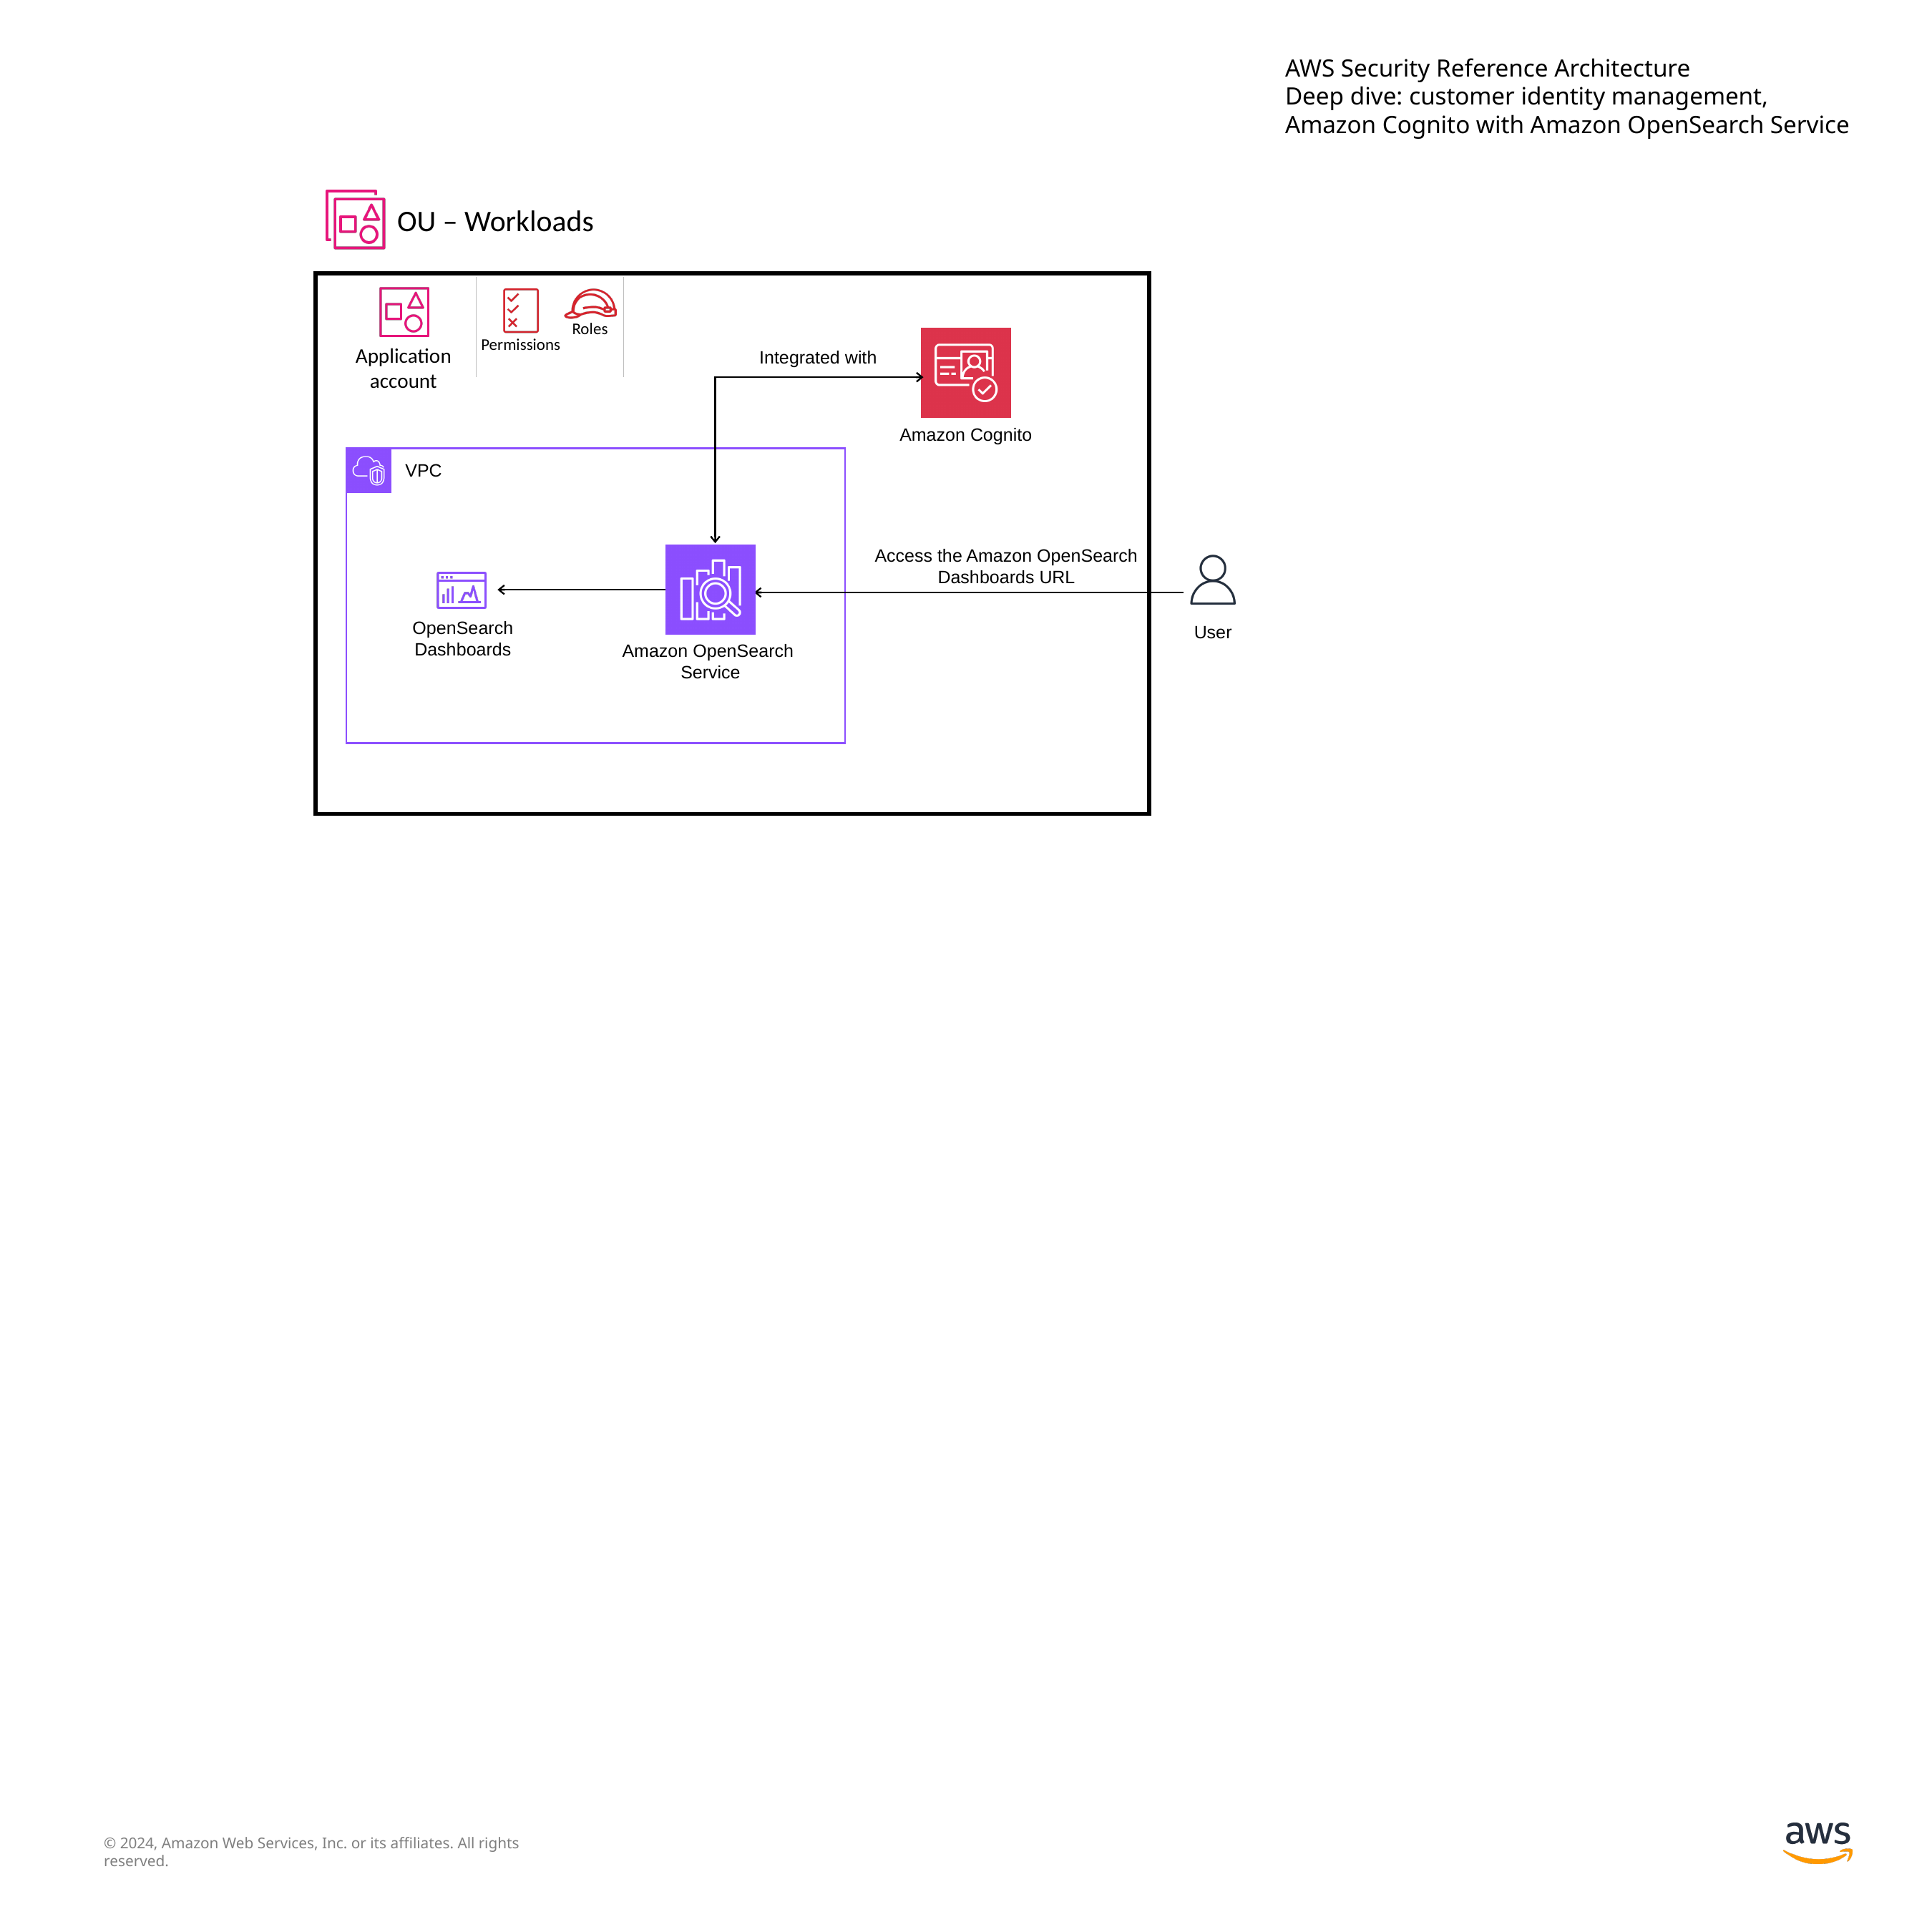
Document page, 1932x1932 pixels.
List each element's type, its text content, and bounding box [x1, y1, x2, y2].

text_box AWS Security Reference Architecture Deep dive: customer identity management, Amazon Cognito with Amazon OpenSearch Service [1274, 47, 1861, 144]
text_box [323, 285, 484, 399]
text_box [710, 371, 921, 544]
picture [1783, 1823, 1853, 1864]
picture [434, 562, 489, 617]
text_box [315, 273, 1150, 814]
text_box Integrated with [743, 340, 893, 373]
picture [665, 545, 756, 635]
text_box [552, 276, 623, 343]
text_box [484, 287, 587, 360]
picture [346, 448, 391, 493]
picture [323, 187, 388, 252]
text_box OpenSearch Dashboards [393, 611, 532, 665]
text_box Amazon OpenSearch Service [575, 634, 845, 688]
text_box OU – Workloads [388, 196, 664, 243]
picture [1186, 552, 1240, 607]
text_box User [1150, 615, 1276, 648]
picture [921, 328, 1011, 418]
text_box Amazon Cognito [834, 417, 1101, 450]
text_box Access the Amazon OpenSearch Dashboards URL [861, 539, 1152, 592]
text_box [624, 276, 628, 343]
